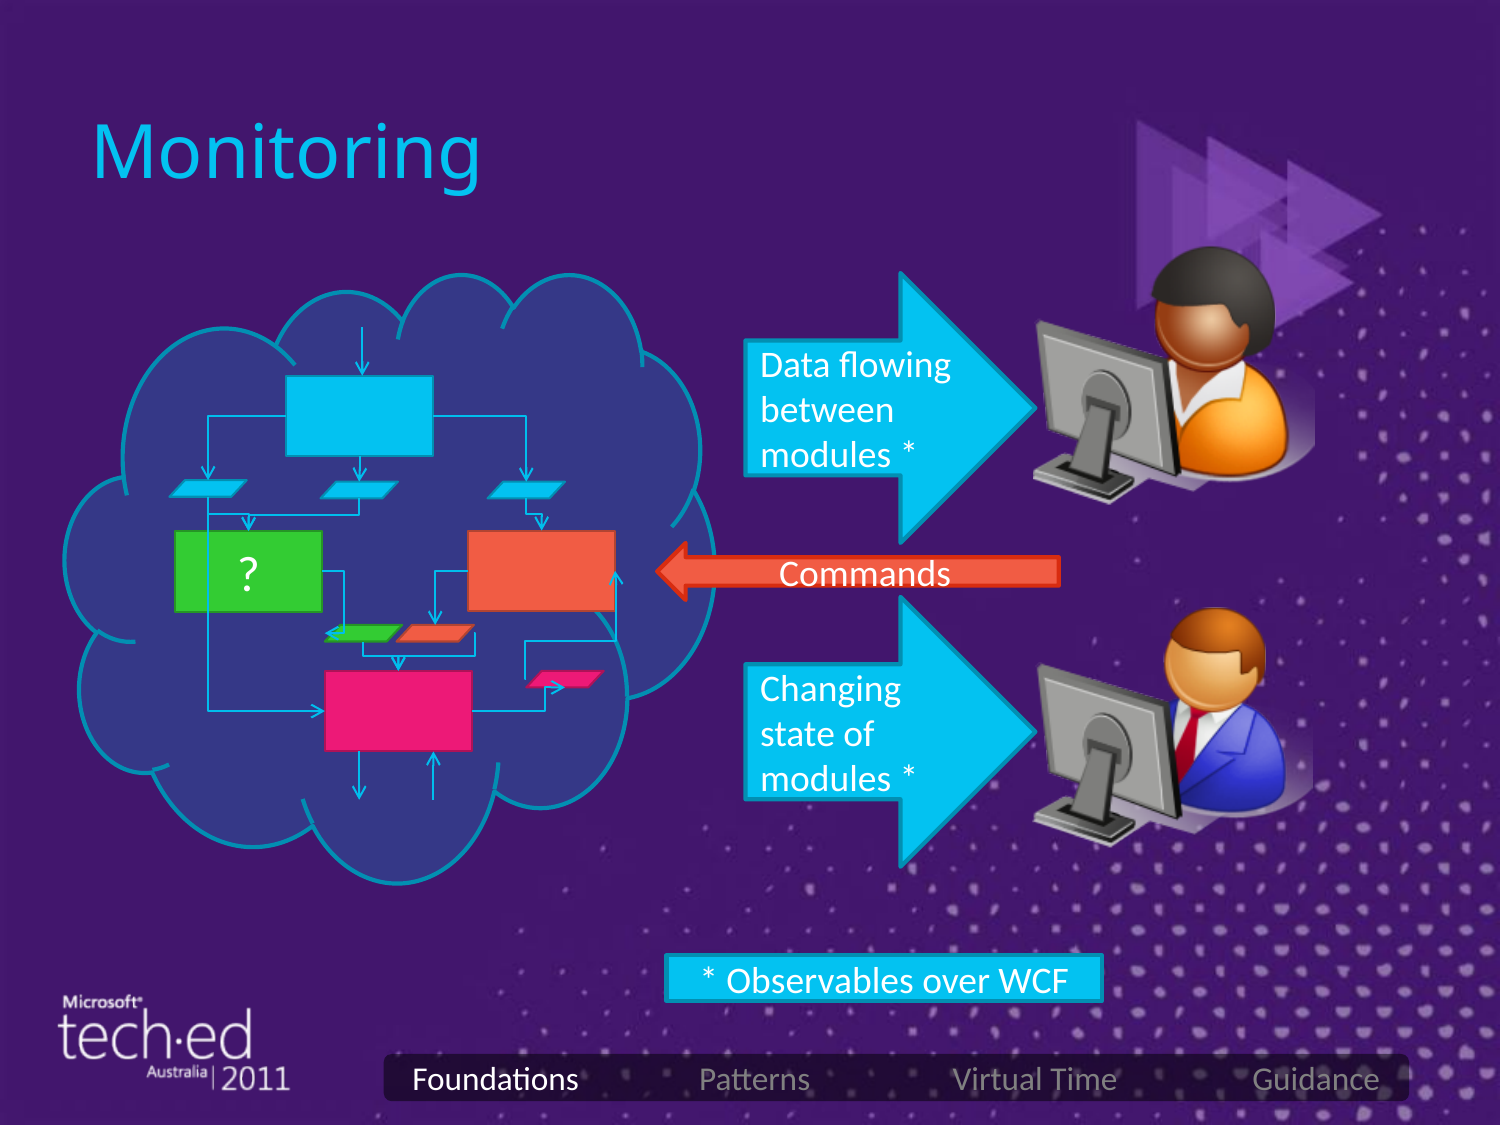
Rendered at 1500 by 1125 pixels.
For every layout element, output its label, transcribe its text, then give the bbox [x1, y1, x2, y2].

text_box Foundations Patterns Virtual Time Guidance [381, 1051, 1412, 1104]
text_box Data flowing between modules * [743, 271, 1028, 545]
text_box Changing state of modules * [743, 594, 1025, 869]
text_box [62, 351, 163, 797]
picture [0, 0, 1500, 1125]
text_box [170, 807, 492, 886]
text_box * Observables over WCF [664, 953, 1104, 1003]
title Monitoring [75, 54, 1425, 243]
text_box [284, 272, 717, 746]
text_box Commands [655, 541, 1061, 602]
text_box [169, 327, 616, 801]
